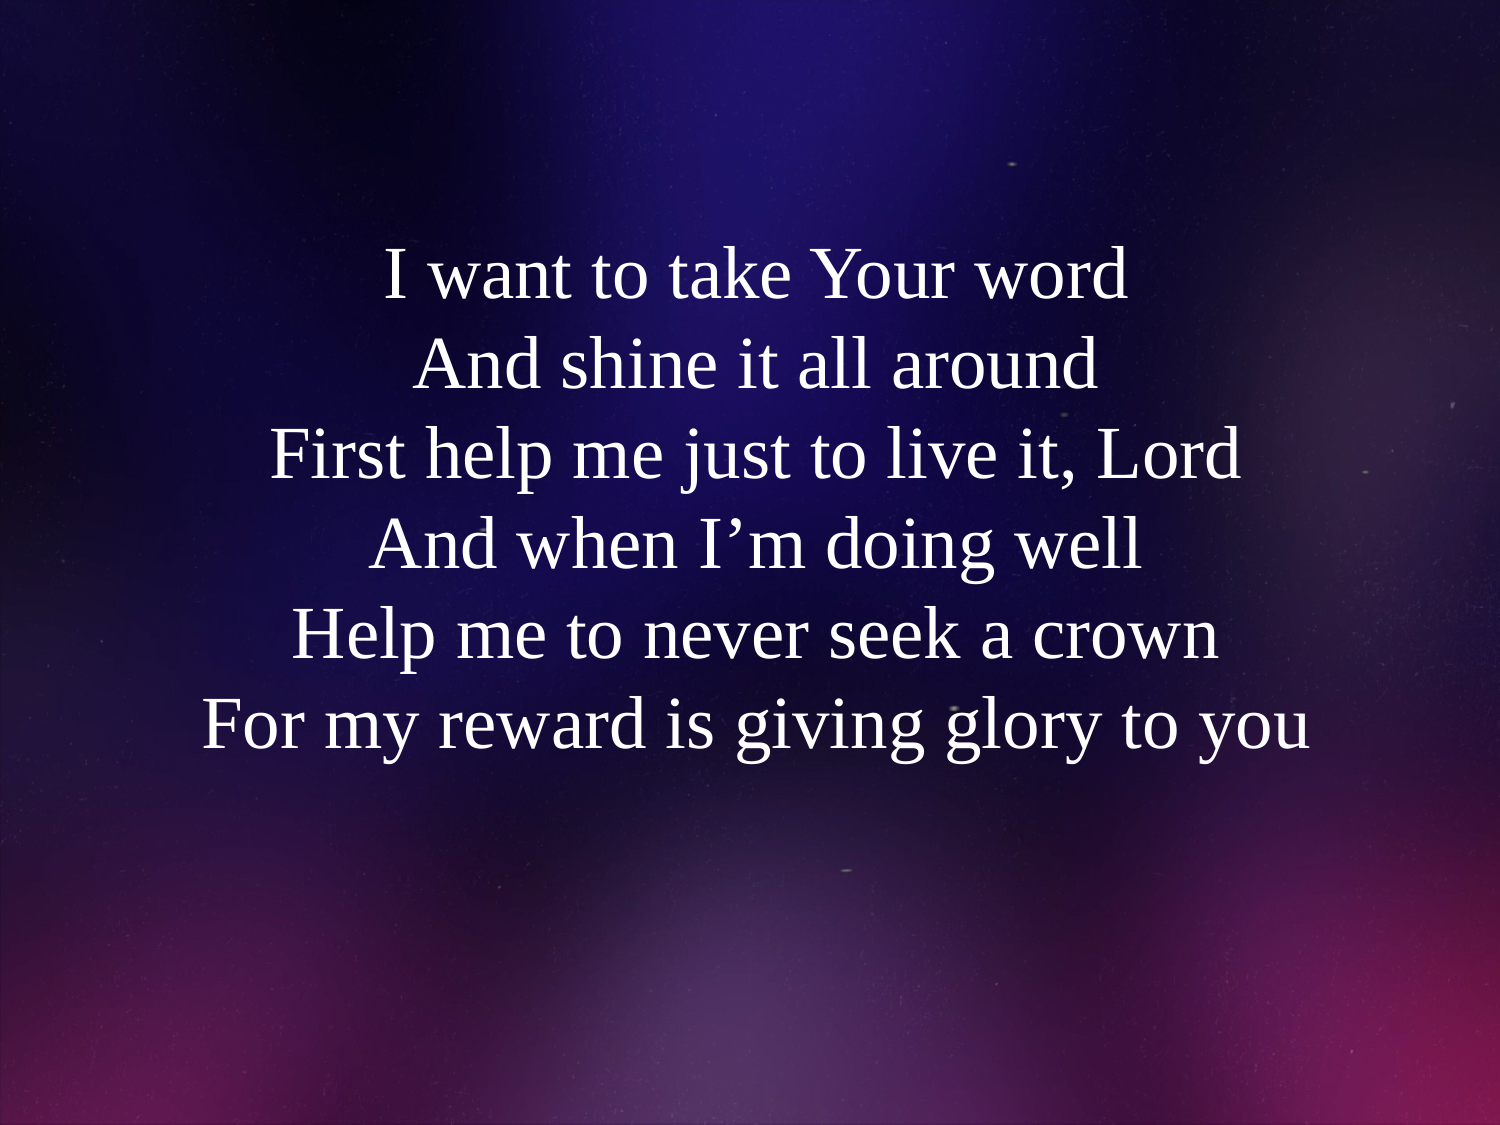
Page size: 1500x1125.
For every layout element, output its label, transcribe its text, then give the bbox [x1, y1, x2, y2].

picture [0, 0, 1500, 1125]
title I want to take Your word And shine it all around First help me just to live it, Lord And when I’m doing well Help me to never seek a crown For my reward is giving glory to you [24, 399, 1488, 588]
